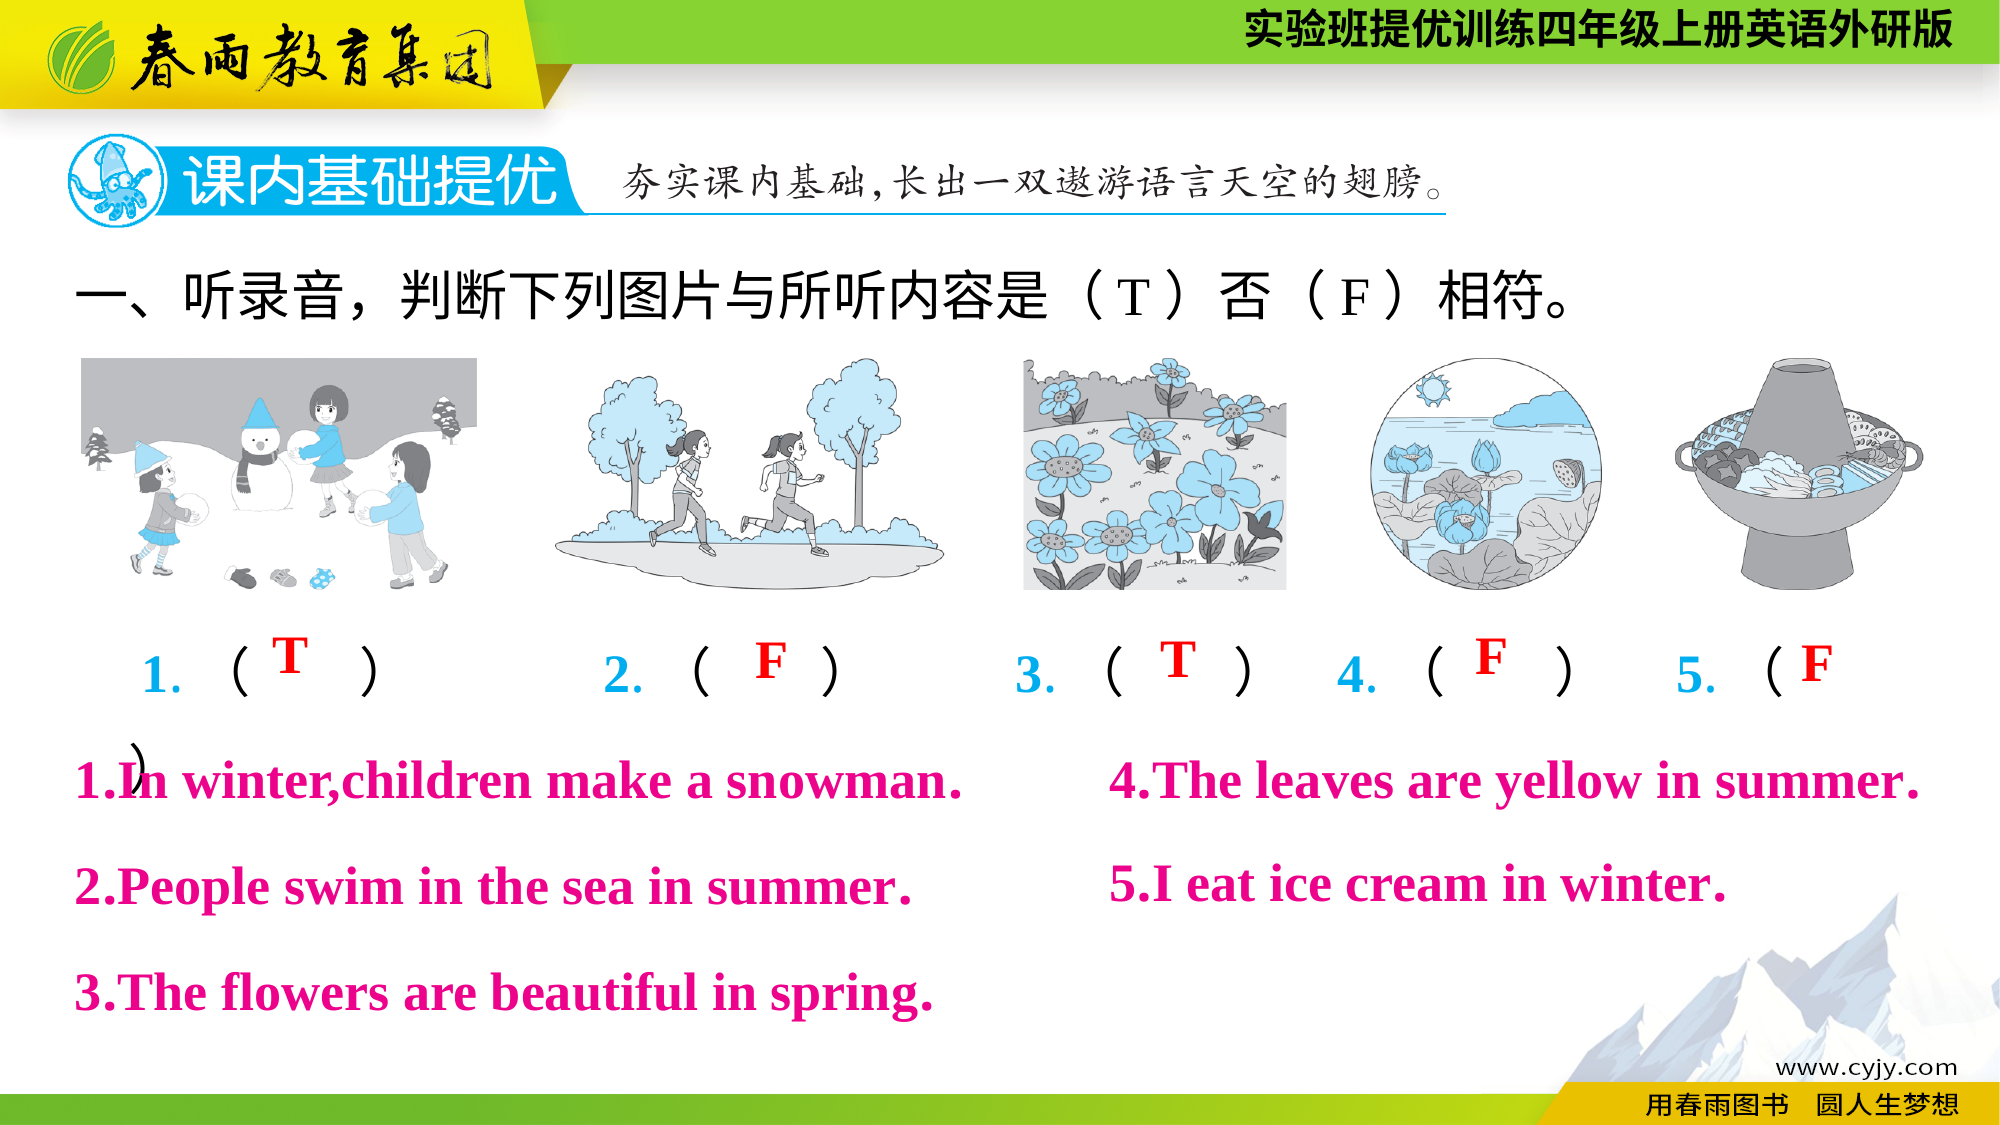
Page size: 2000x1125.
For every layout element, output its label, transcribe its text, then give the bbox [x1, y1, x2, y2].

text_box F [740, 616, 804, 697]
text_box 3.The flowers are beautiful in spring. [59, 916, 1012, 1030]
text_box T [1146, 615, 1212, 696]
text_box 1.In winter,children make a snowman. [59, 704, 1012, 810]
text_box F [1460, 613, 1524, 694]
text_box 4.The leaves are yellow in summer. [1094, 704, 1969, 807]
list 一、听录音，判断下列图片与所听内容是（T）否（F）相符。 [59, 221, 1944, 323]
text_box 2.People swim in the sea in summer. [59, 810, 1012, 916]
text_box F [1786, 619, 1850, 700]
text_box 5.I eat ice cream in winter. [1094, 807, 1969, 920]
text_box 1.（ ） 2.（ ） 3.（ ） 4.（ ） 5.（ ） [59, 597, 1944, 808]
text_box T [257, 611, 324, 692]
picture [0, 0, 2000, 1125]
